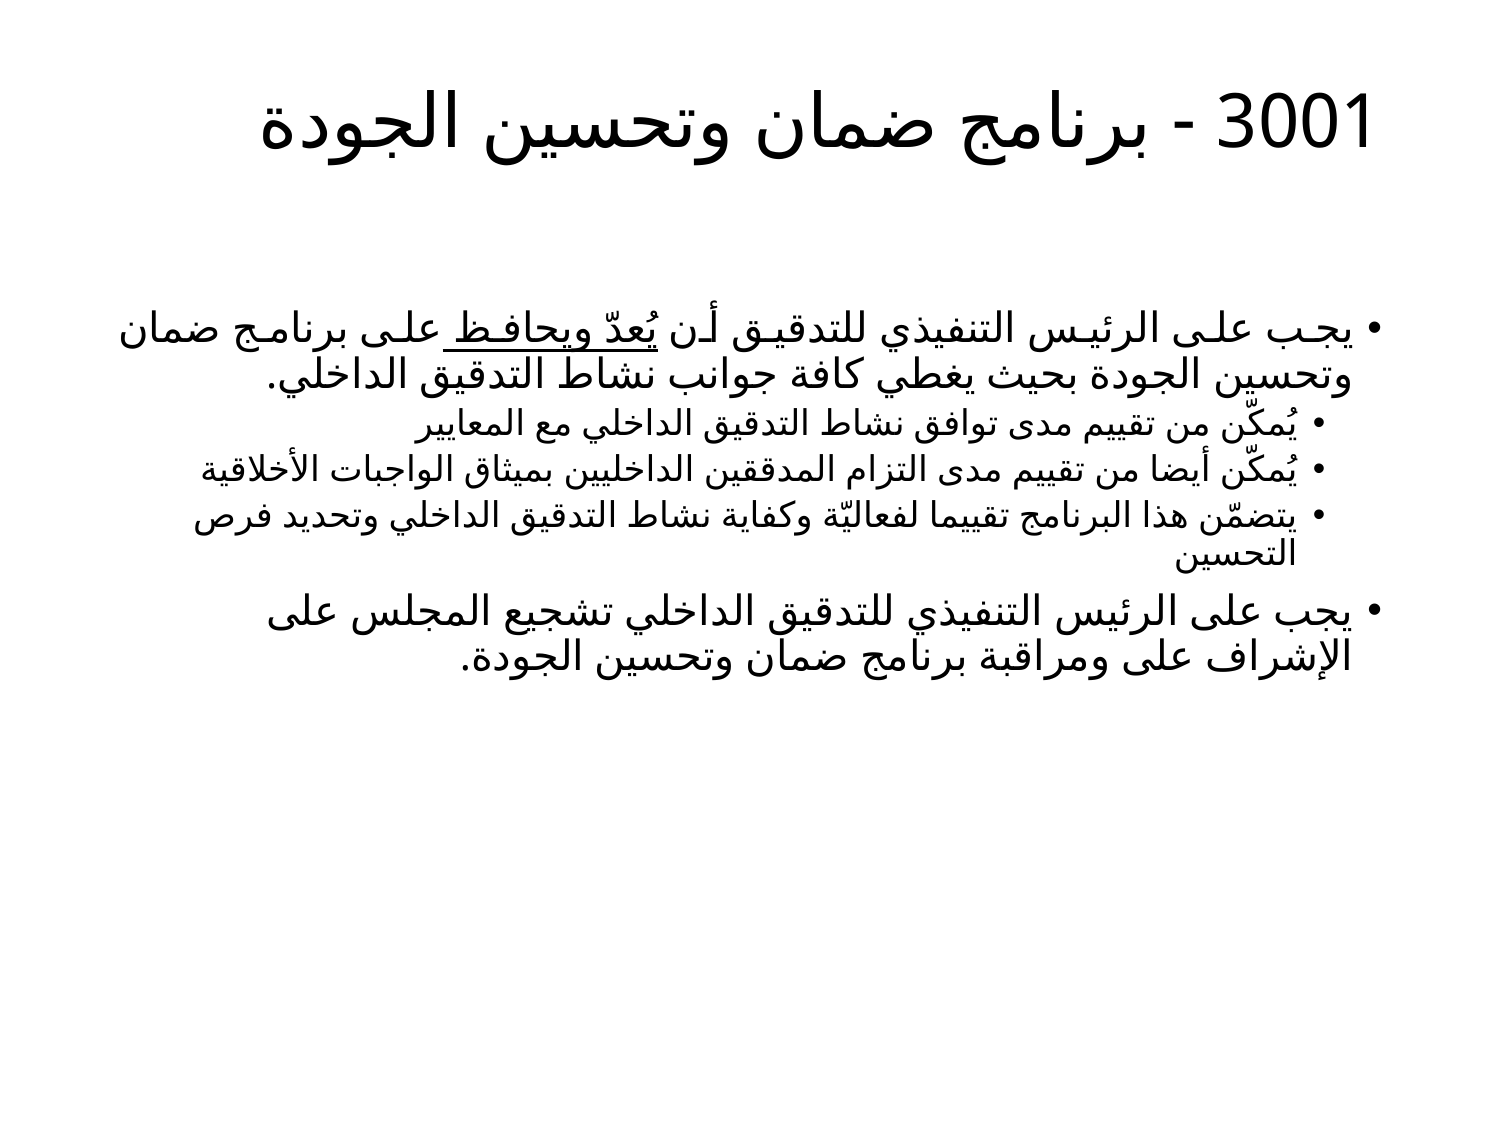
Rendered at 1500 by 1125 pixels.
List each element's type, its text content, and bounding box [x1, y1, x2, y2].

title 3001 - برنامج ضمان وتحسين الجودة [103, 59, 1397, 278]
list يجب على الرئيس التنفيذي للتدقيق أن يُعدّ ويحافظ على برنامج ضمان وتحسين الجودة بحيث يغطي كافة جوانب نشاط التدقيق الداخلي. يُمكّن من تقييم مدى توافق نشاط التدقيق الداخلي مع المعايير يُمكّن أيضا من تقييم مدى التزام المدققين الداخليين بميثاق الواجبات الأخلاقية يتضمّن هذا البرنامج تقييما لفعاليّة وكفاية نشاط التدقيق الداخلي وتحديد فرص التحسين يجب على الرئيس التنفيذي للتدقيق الداخلي تشجيع المجلس على الإشراف على ومراقبة برنامج ضمان وتحسين الجودة. [103, 299, 1397, 1014]
